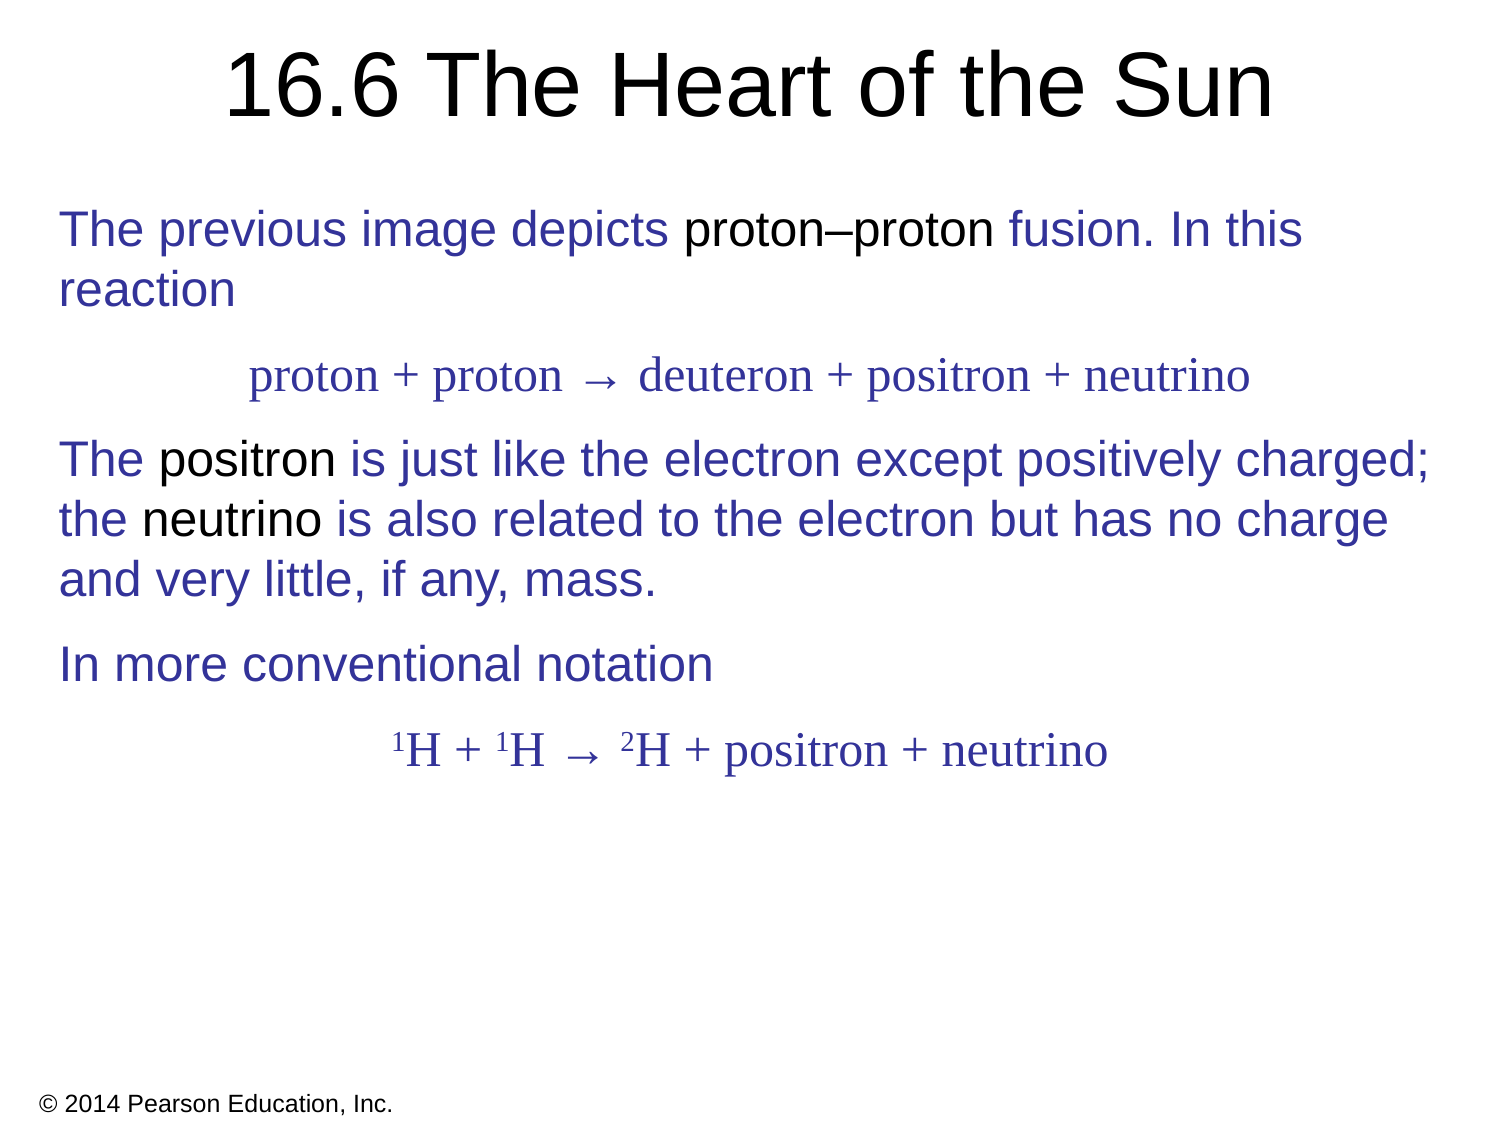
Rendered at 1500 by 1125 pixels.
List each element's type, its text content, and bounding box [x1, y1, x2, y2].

title 16.6 The Heart of the Sun [112, 0, 1388, 174]
text_box The previous image depicts proton–proton fusion. In this reaction proton + proton → deuteron + positron + neutrino The positron is just like the electron except positively charged; the neutrino is also related to the electron but has no charge and very little, if any, mass. In more conventional notation 1H + 1H → 2H + positron + neutrino [43, 188, 1457, 784]
